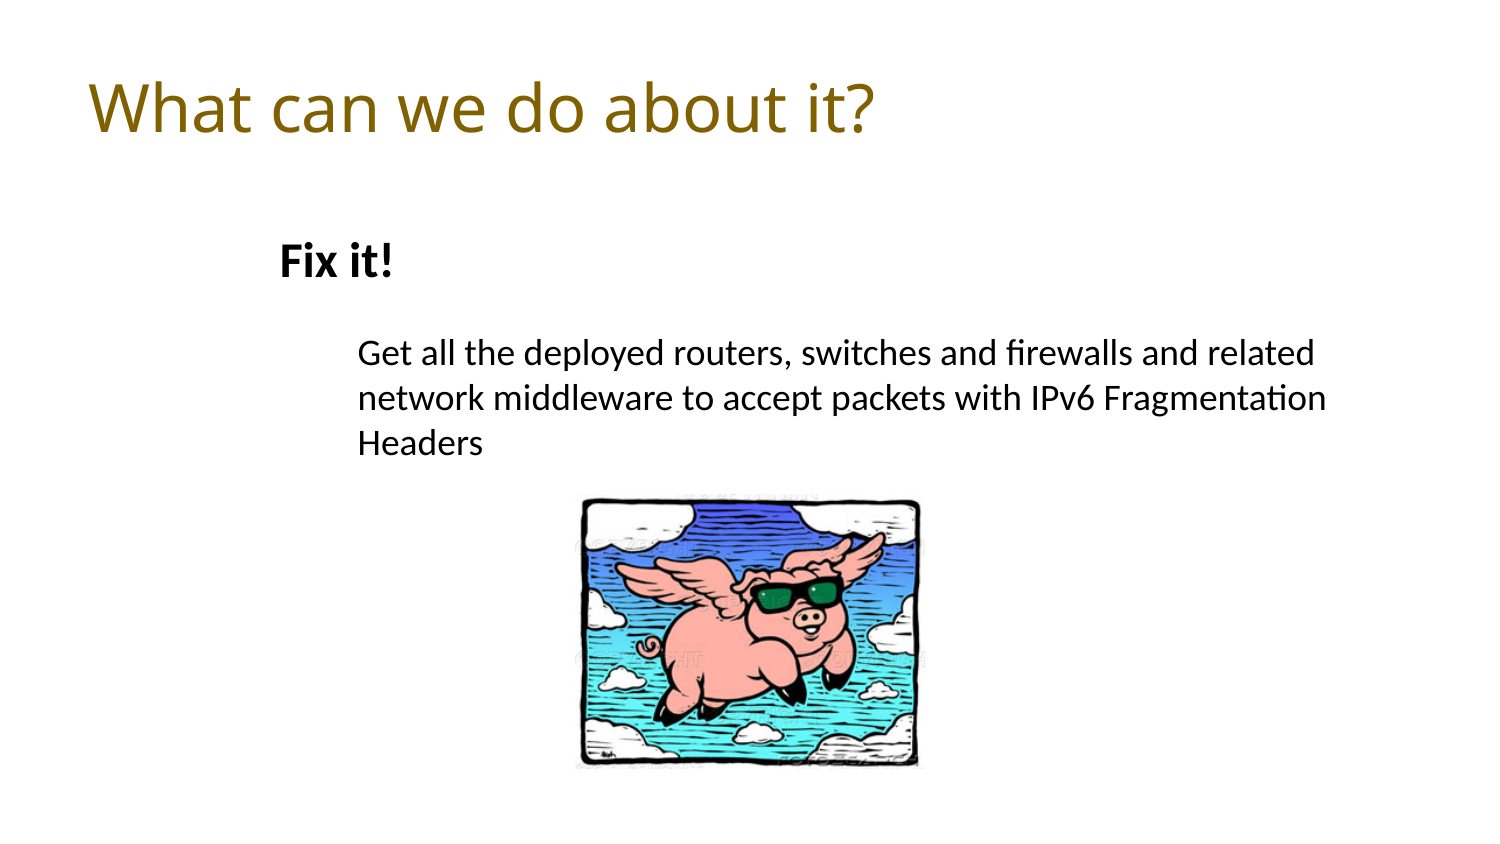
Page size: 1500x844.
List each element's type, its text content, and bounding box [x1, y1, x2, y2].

title What can we do about it? [73, 29, 1093, 193]
list Fix it! [264, 226, 1236, 762]
text_box Get all the deployed routers, switches and firewalls and related network middleware to accept packets with IPv6 Fragmentation Headers [342, 320, 1358, 516]
picture [575, 494, 925, 769]
